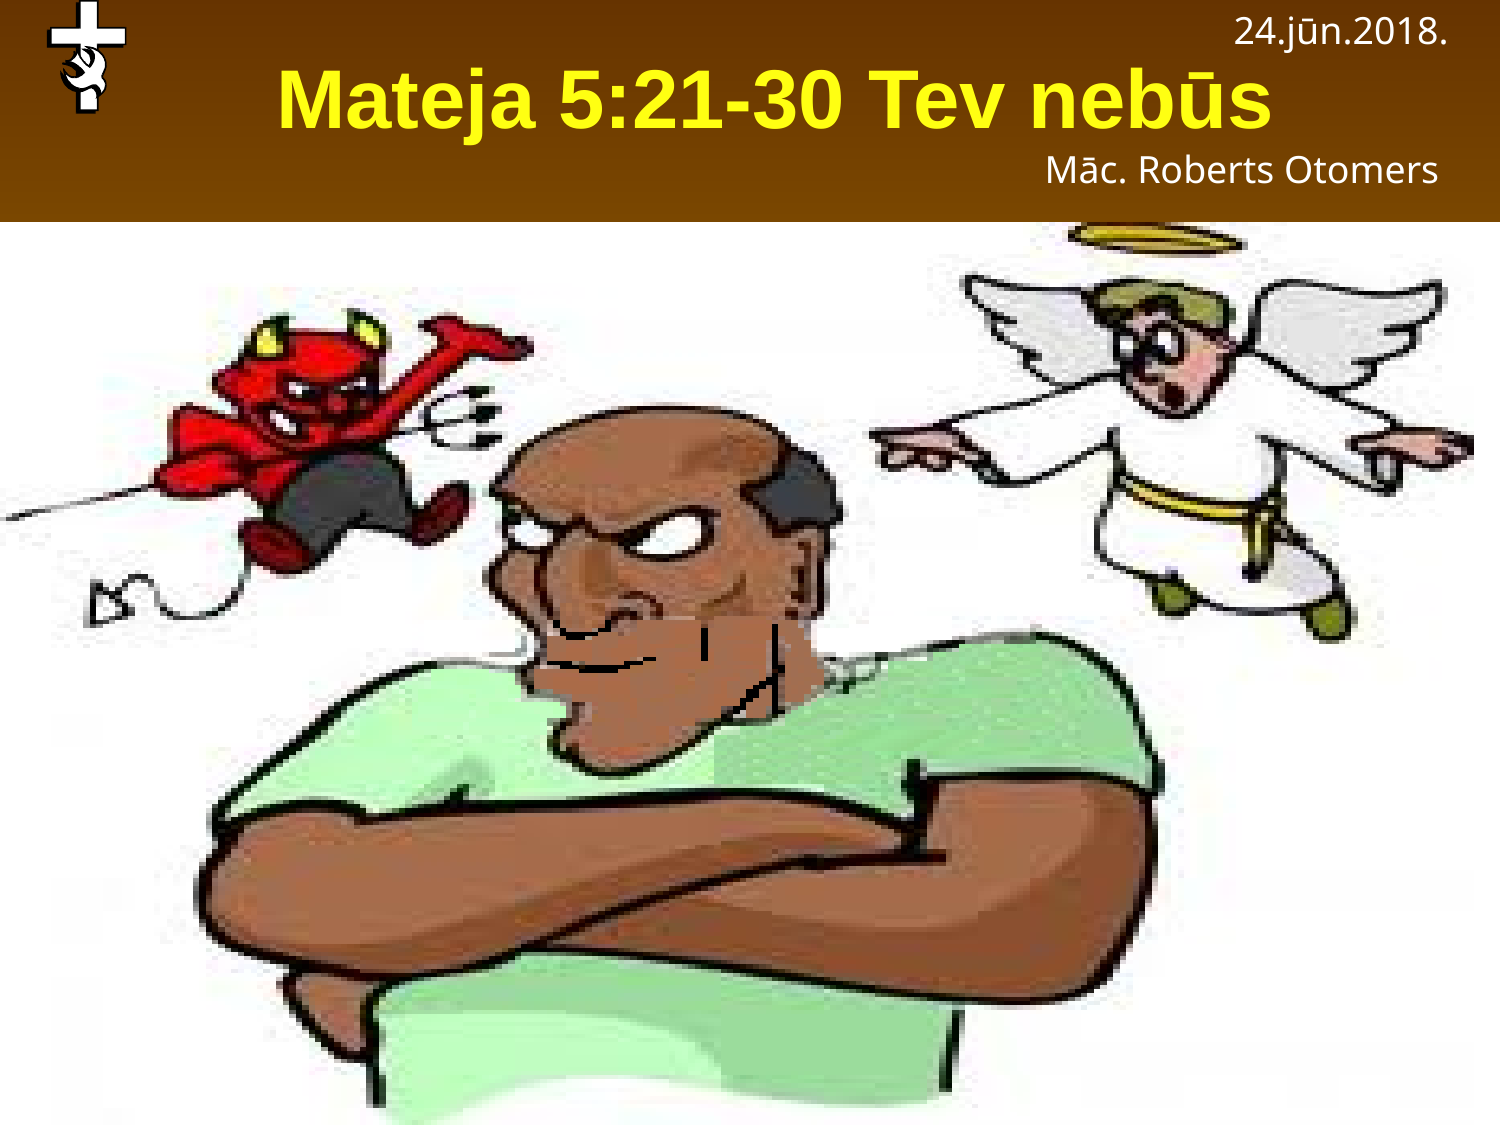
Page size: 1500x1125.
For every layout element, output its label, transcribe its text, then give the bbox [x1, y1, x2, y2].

text_box Māc. Roberts Otomers [984, 138, 1500, 199]
picture [46, 0, 127, 114]
title Mateja 5:21-30 Tev nebūs [100, 26, 1451, 165]
picture [0, 222, 1500, 1125]
text_box 24.jūn.2018. [1218, 0, 1500, 60]
